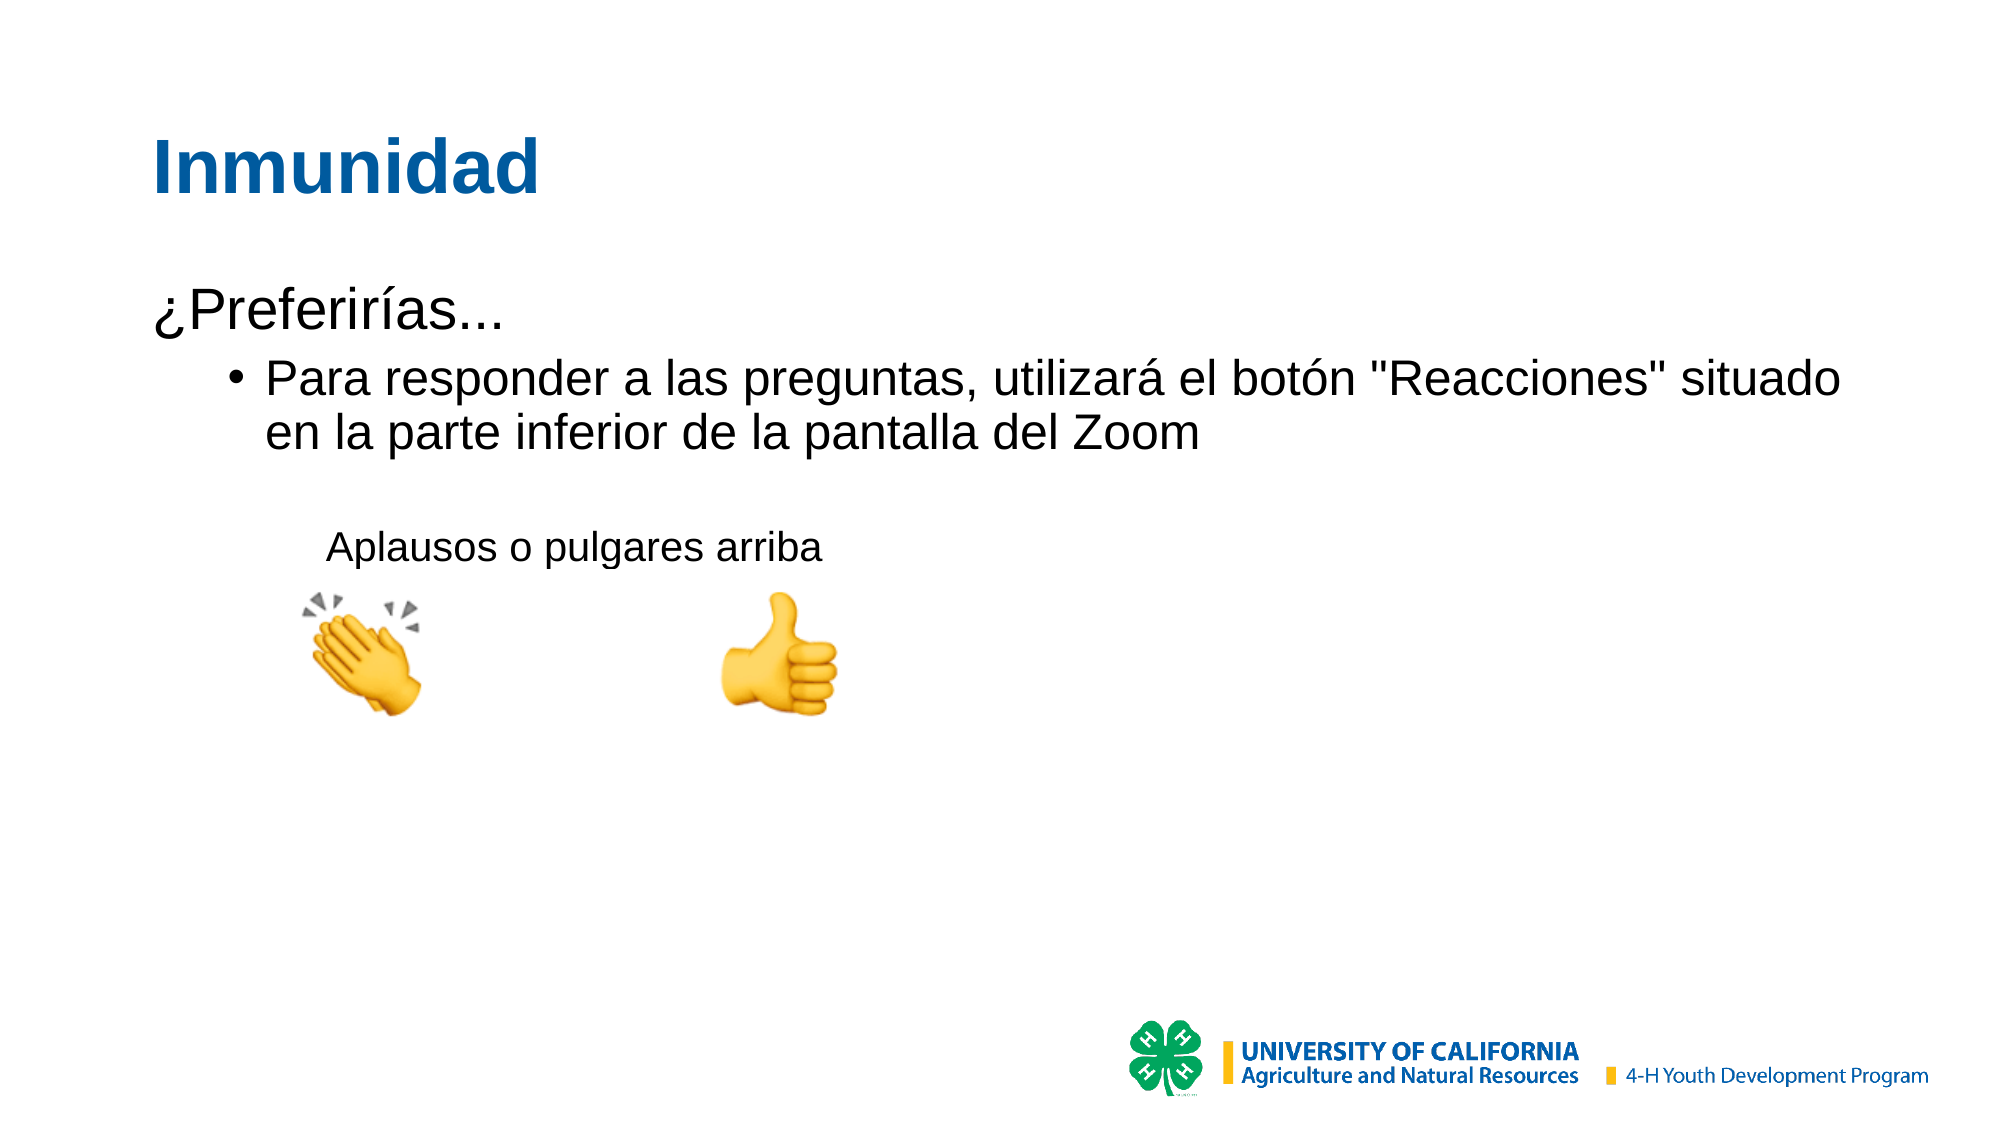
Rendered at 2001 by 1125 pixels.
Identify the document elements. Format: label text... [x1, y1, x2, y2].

list ¿Preferirías... Para responder a las preguntas, utilizará el botón "Reacciones" situado en la parte inferior de la pantalla del Zoom Aplausos o pulgares arriba [137, 271, 1863, 876]
title Inmunidad [137, 59, 1863, 271]
picture [235, 568, 905, 754]
picture [1125, 1014, 1935, 1100]
